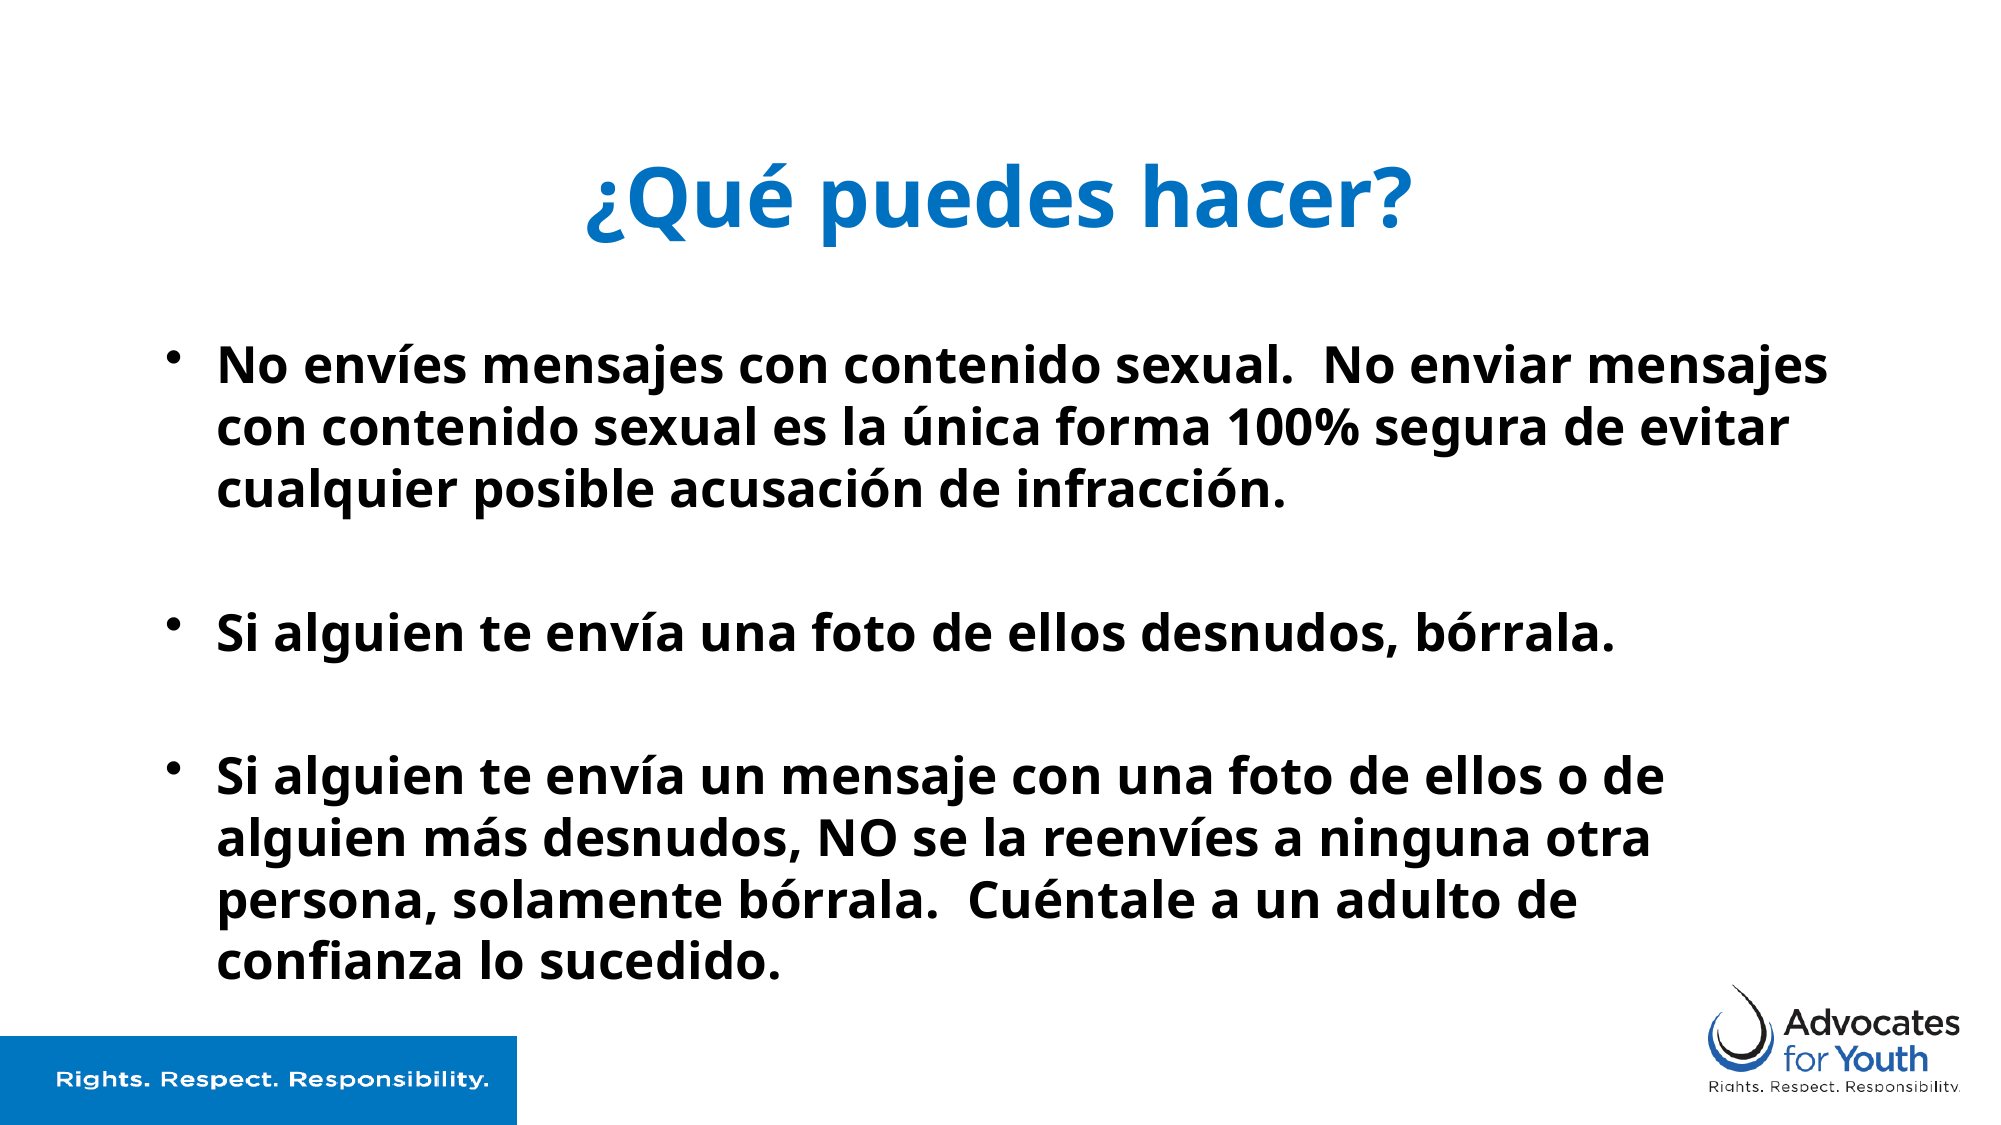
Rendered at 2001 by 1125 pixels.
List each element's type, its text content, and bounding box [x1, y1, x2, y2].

title ¿Qué puedes hacer? [150, 99, 1850, 288]
picture [0, 1036, 517, 1125]
list No envíes mensajes con contenido sexual. No enviar mensajes con contenido sexual es la única forma 100% segura de evitar cualquier posible acusación de infracción. Si alguien te envía una foto de ellos desnudos, bórrala. Si alguien te envía un mensaje con una foto de ellos o de alguien más desnudos, NO se la reenvíes a ninguna otra persona, solamente bórrala. Cuéntale a un adulto de confianza lo sucedido. [150, 324, 1850, 1000]
picture [1707, 984, 1960, 1093]
